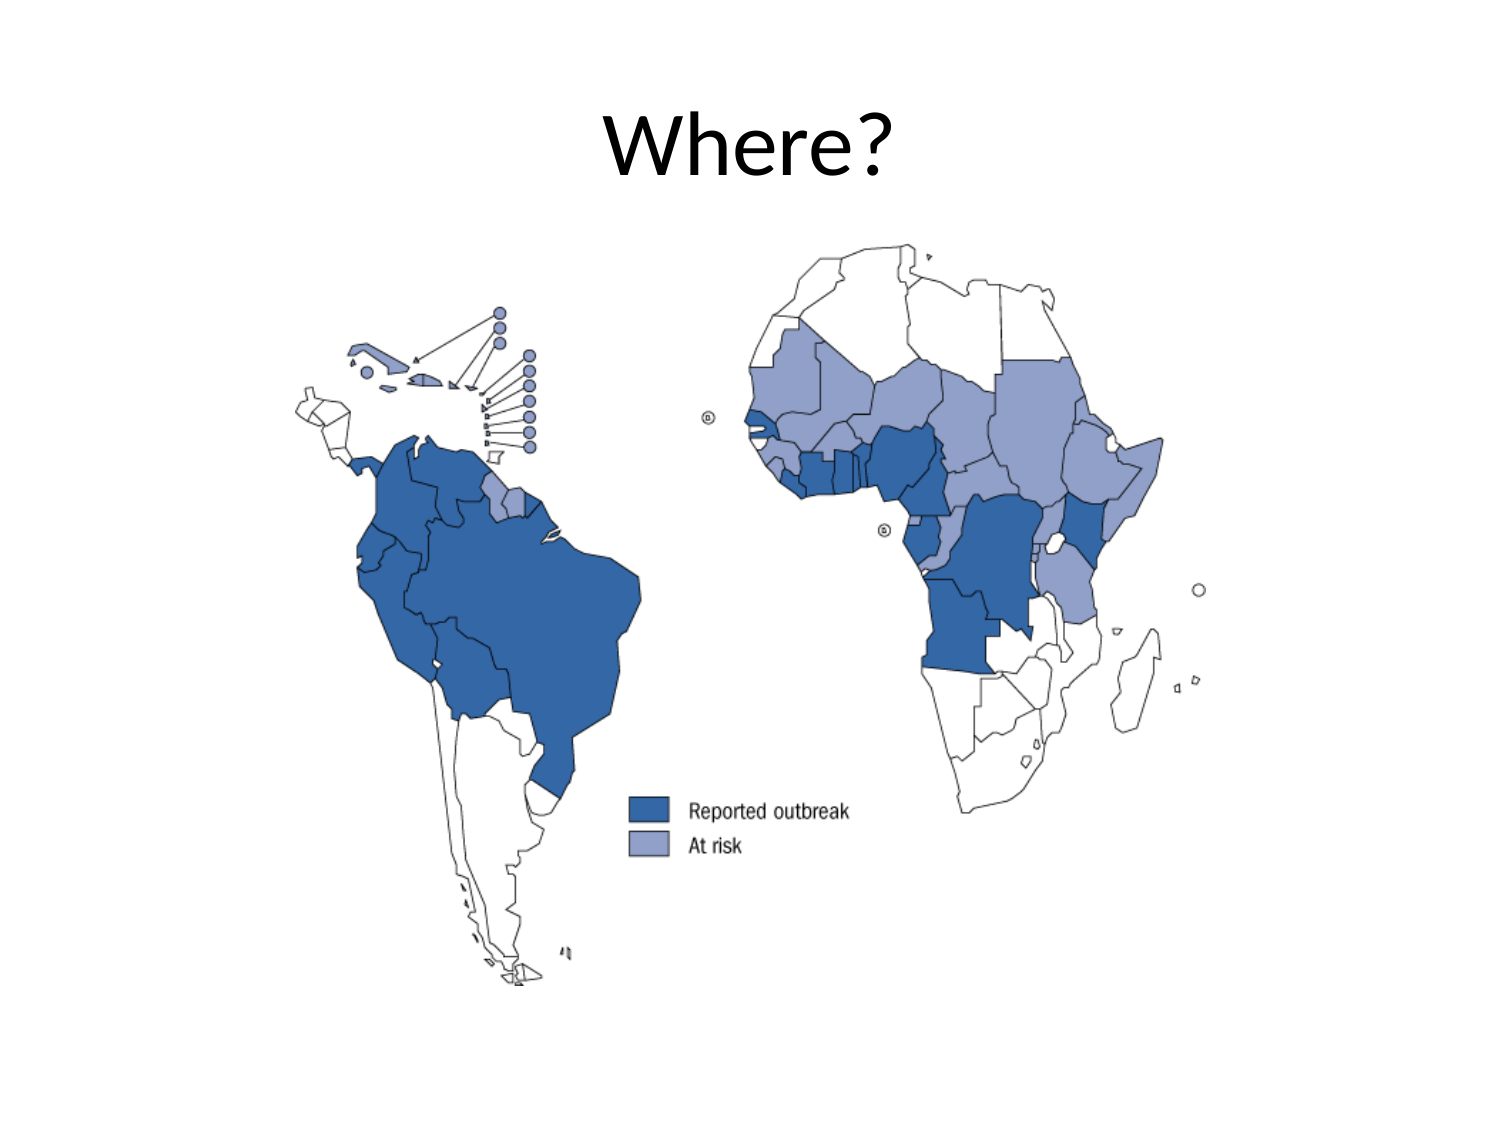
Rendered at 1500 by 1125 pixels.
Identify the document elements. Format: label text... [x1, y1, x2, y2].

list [294, 243, 1206, 987]
title Where? [75, 45, 1425, 233]
